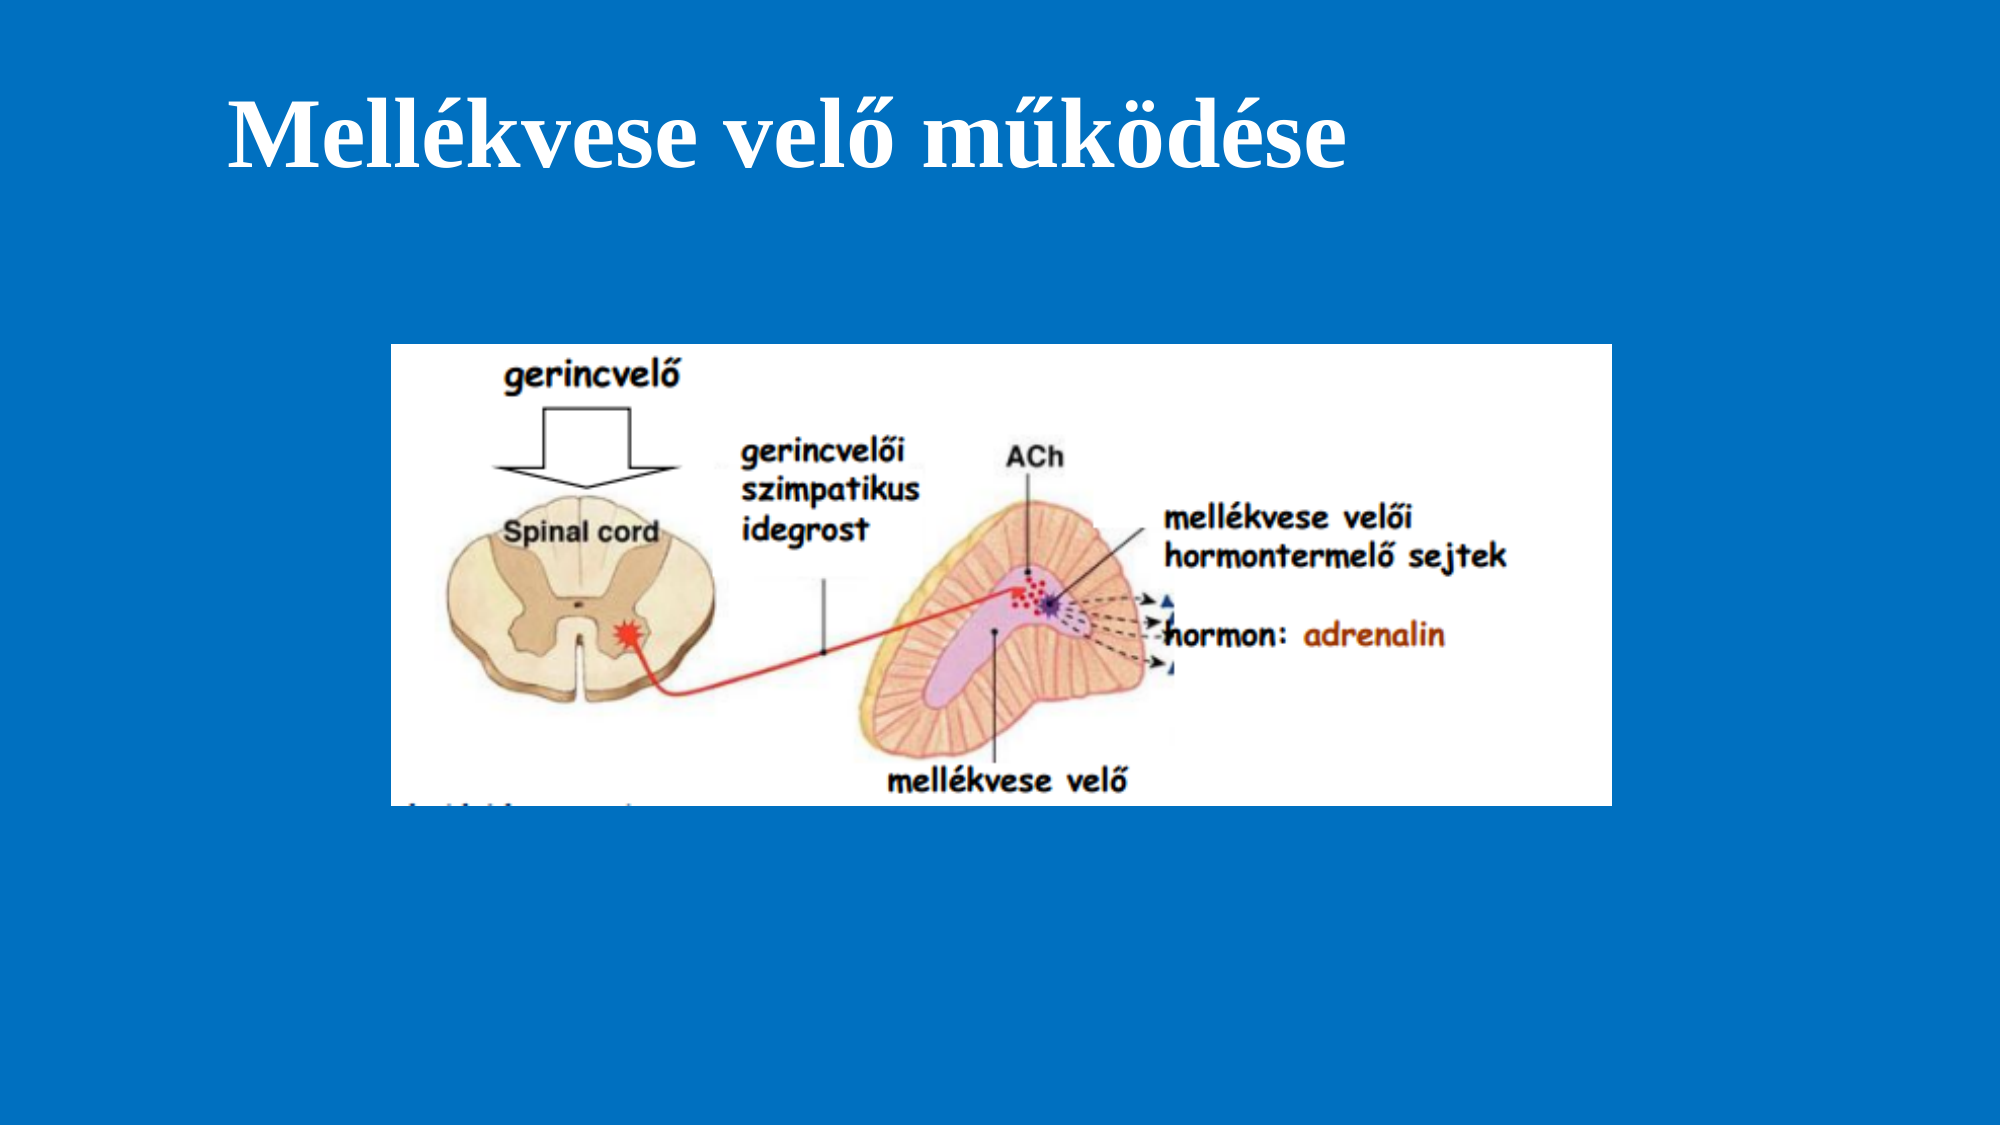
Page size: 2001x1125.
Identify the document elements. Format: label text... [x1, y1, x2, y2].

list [391, 344, 1612, 806]
title Mellékvese velő működése [212, 60, 1563, 245]
